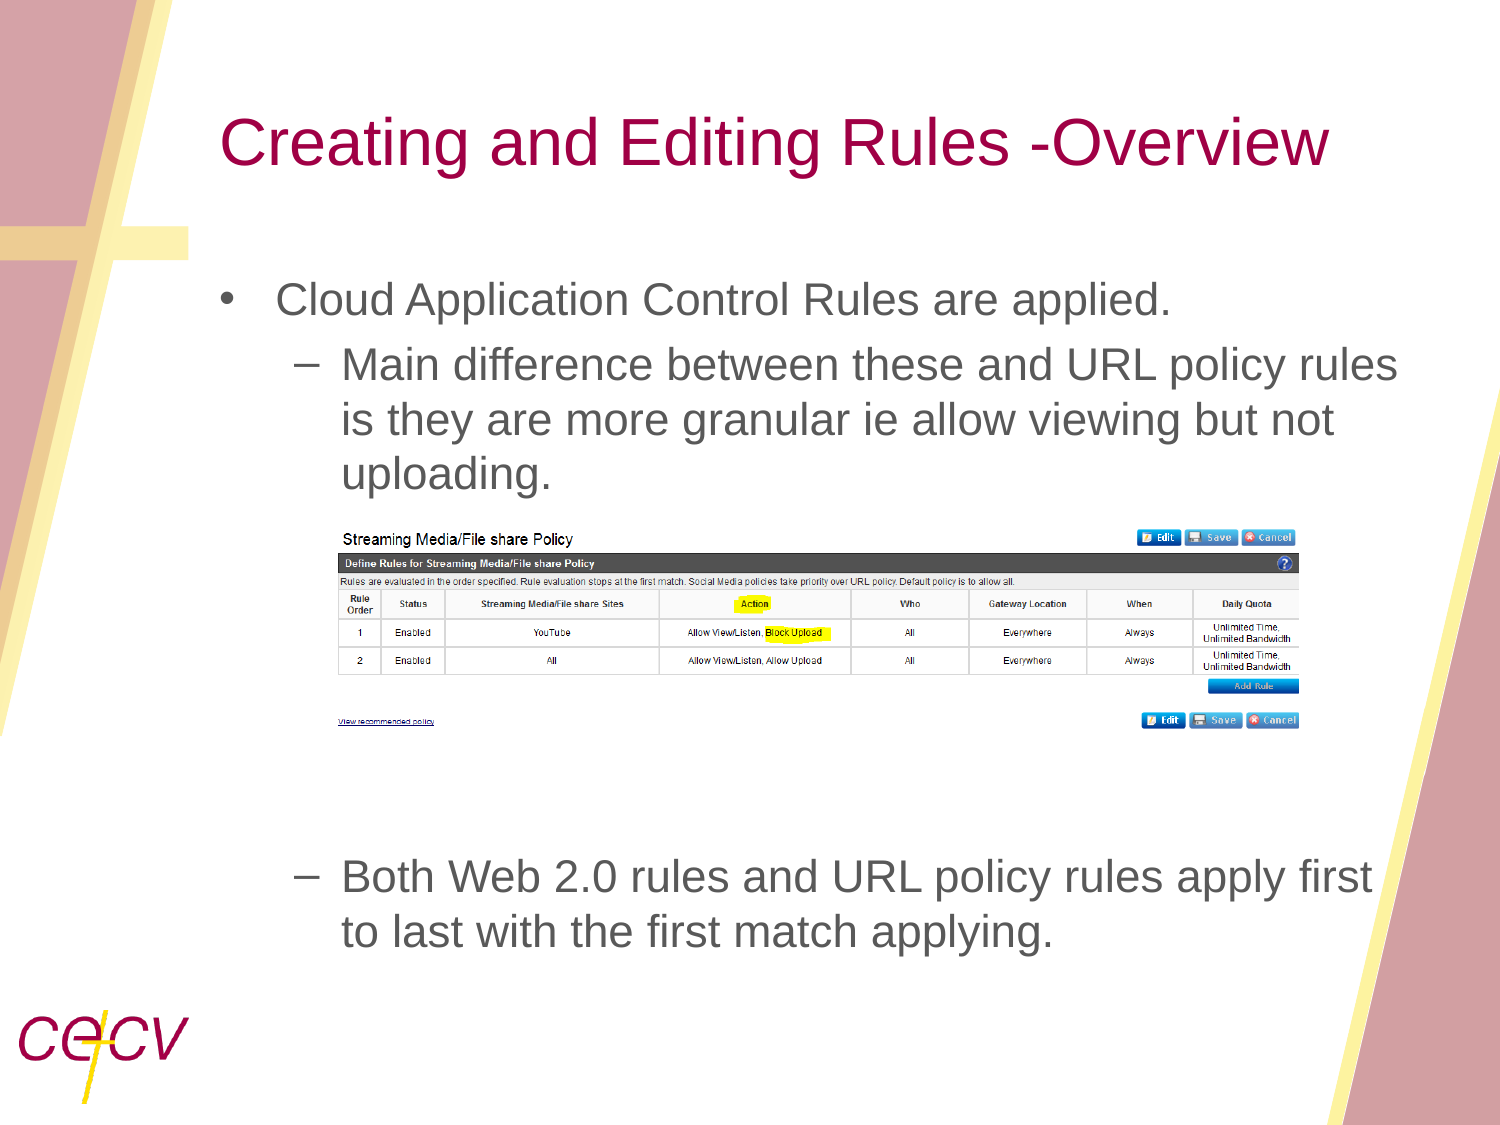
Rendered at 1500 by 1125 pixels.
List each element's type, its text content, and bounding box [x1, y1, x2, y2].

picture [1326, 293, 1500, 1125]
picture [0, 0, 189, 825]
title Creating and Editing Rules -Overview [204, 45, 1425, 233]
picture [19, 1010, 189, 1104]
list Cloud Application Control Rules are applied. Main difference between these and URL policy rules is they are more granular ie allow viewing but not uploading. Both Web 2.0 rules and URL policy rules apply first to last with the first match applying. [204, 262, 1425, 1005]
picture [332, 518, 1299, 737]
